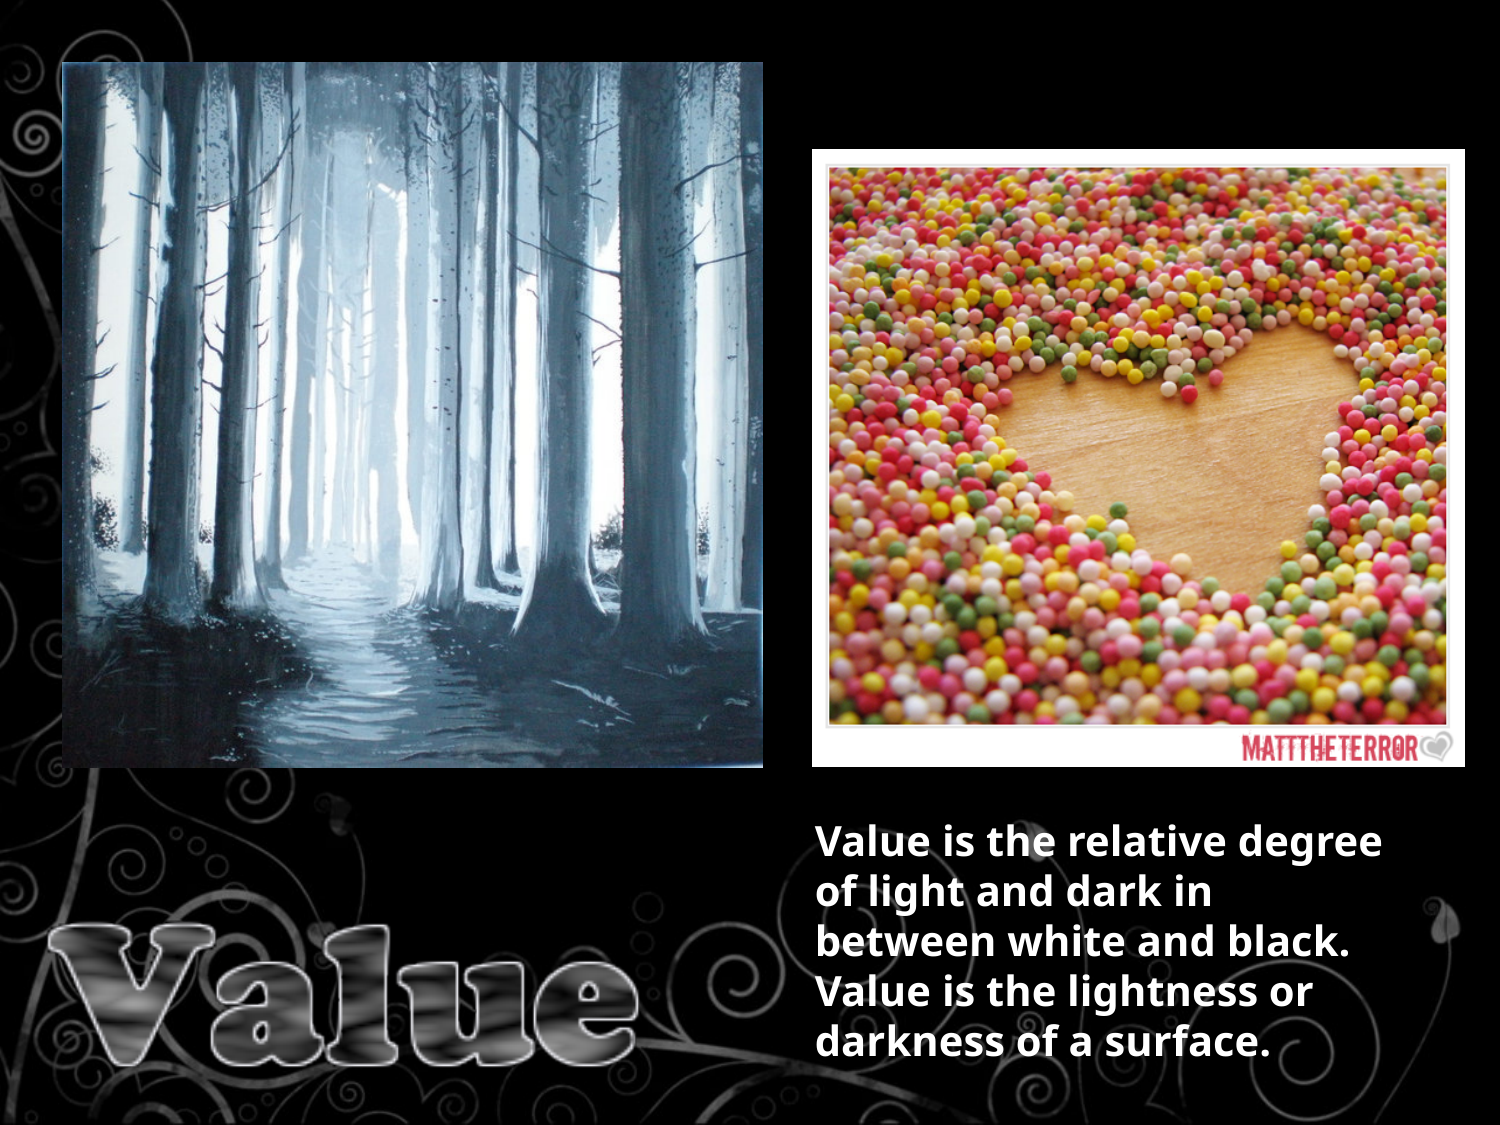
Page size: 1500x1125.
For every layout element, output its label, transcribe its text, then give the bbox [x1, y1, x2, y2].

text_box Value is the relative degree of light and dark in between white and black. Value is the lightness or darkness of a surface. [799, 806, 1413, 1122]
picture [0, 0, 1500, 1125]
